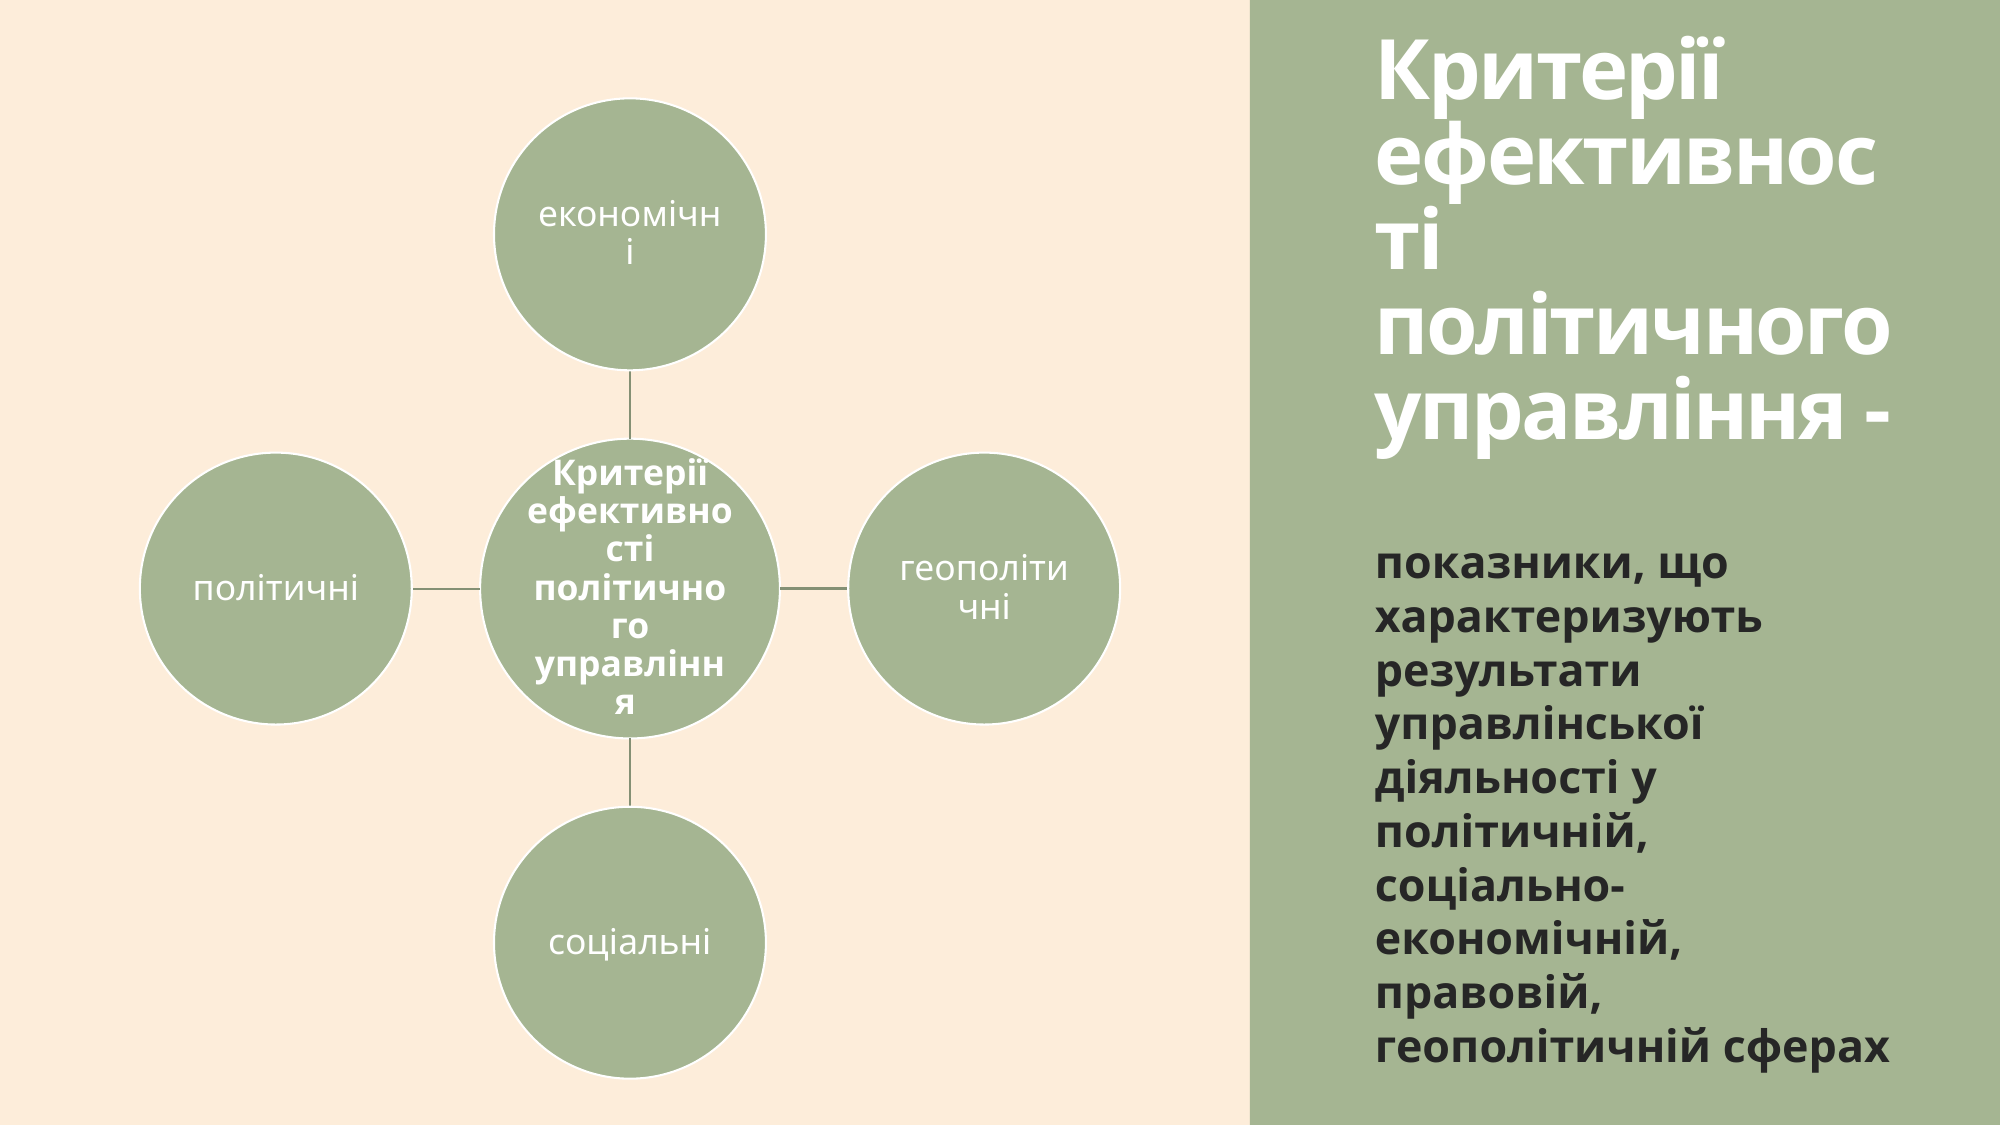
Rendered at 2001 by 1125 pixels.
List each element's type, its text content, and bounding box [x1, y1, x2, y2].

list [52, 94, 1208, 1083]
list показники, що характеризують результати управлінської діяльності у політичній, соціально-економічній, правовій, геополітичній сферах [1359, 526, 1918, 1083]
title Критерії ефективності політичного управління - [1359, 148, 1915, 464]
